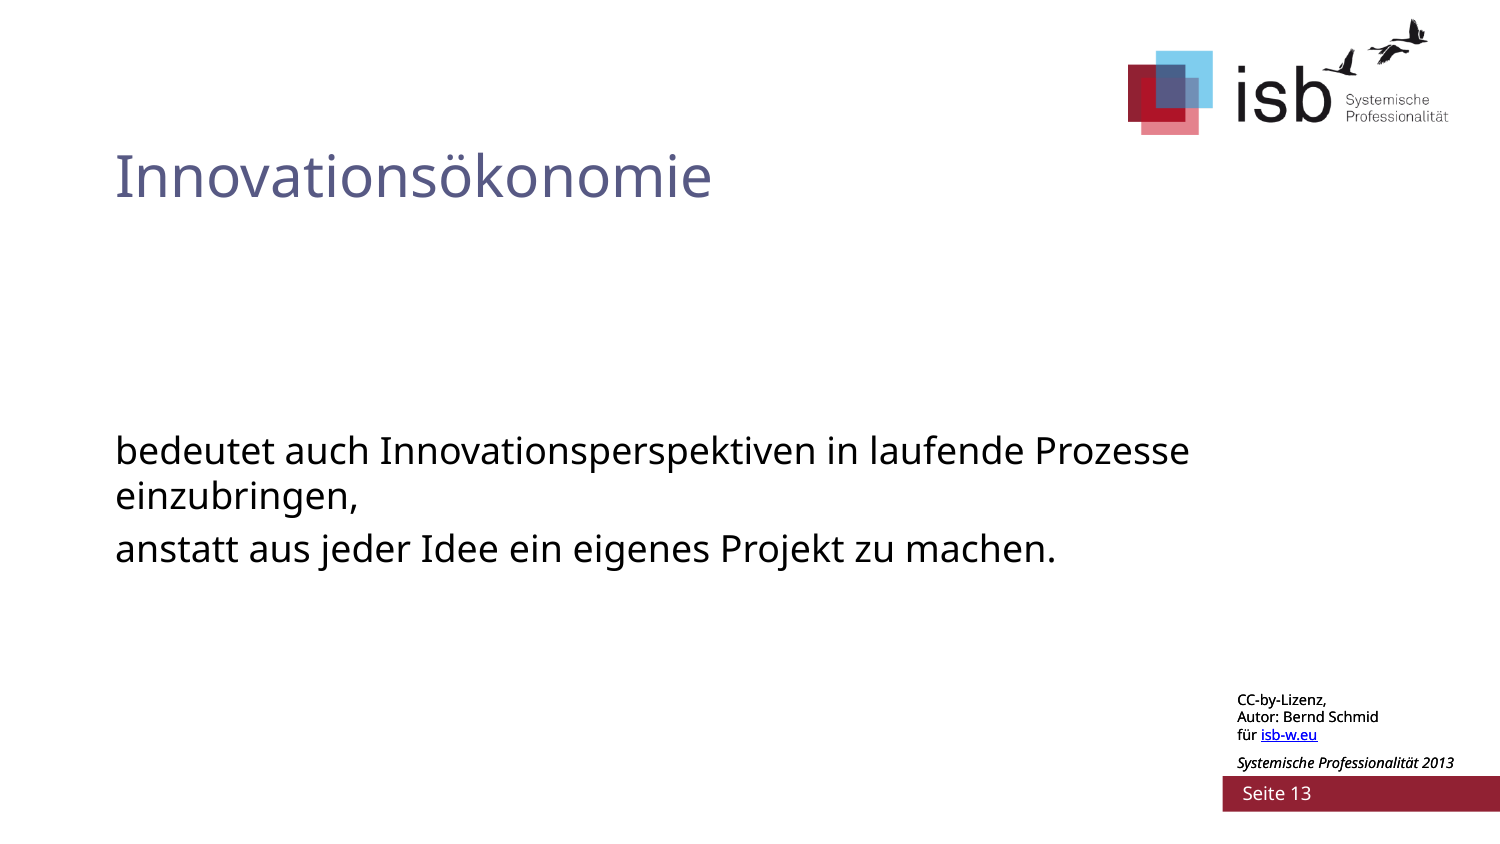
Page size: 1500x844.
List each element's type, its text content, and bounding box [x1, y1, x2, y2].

title Innovationsökonomie [100, 67, 1223, 185]
text_box CC-by-Lizenz, Autor: Bernd Schmid für isb-w.eu Systemische Professionalität 2013 [1222, 543, 1500, 844]
picture [1128, 14, 1461, 139]
list bedeutet auch Innovationsperspektiven in laufende Prozesse einzubringen, anstatt aus jeder Idee ein eigenes Projekt zu machen. [100, 185, 1223, 812]
